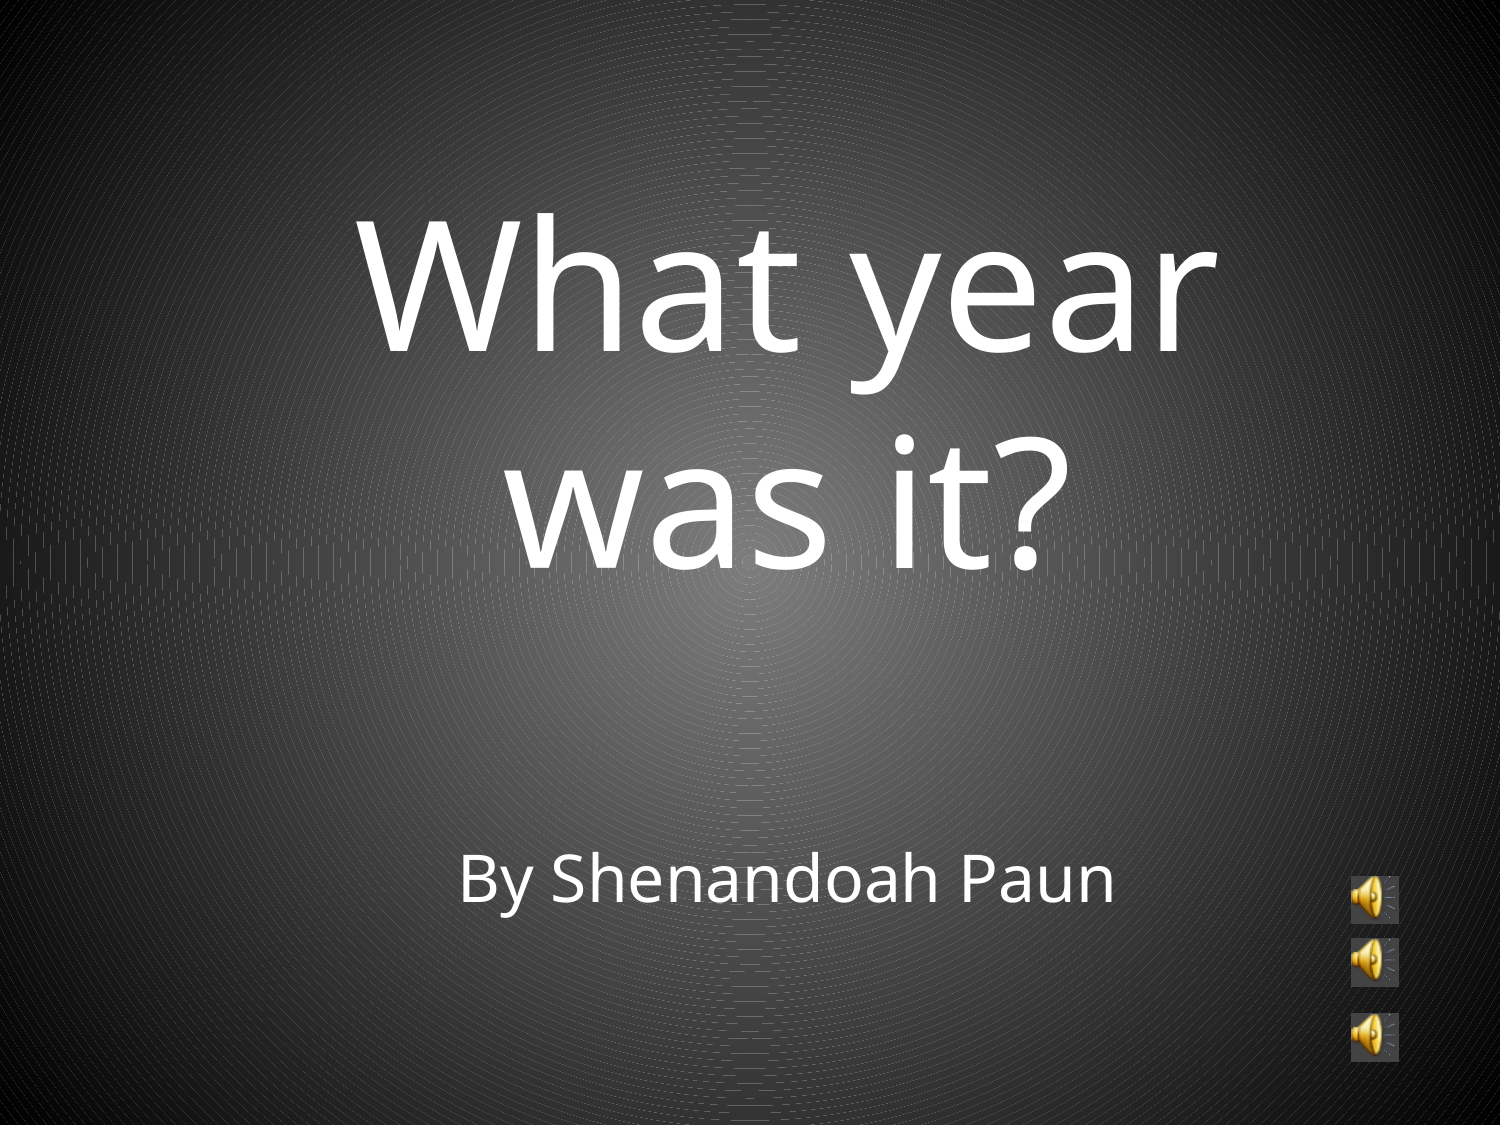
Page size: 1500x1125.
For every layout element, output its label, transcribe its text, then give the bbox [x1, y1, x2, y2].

picture [1349, 874, 1401, 926]
picture [1349, 1012, 1401, 1063]
picture [1349, 937, 1401, 988]
subtitle What year was it? By Shenandoah Paun [225, 162, 1350, 925]
